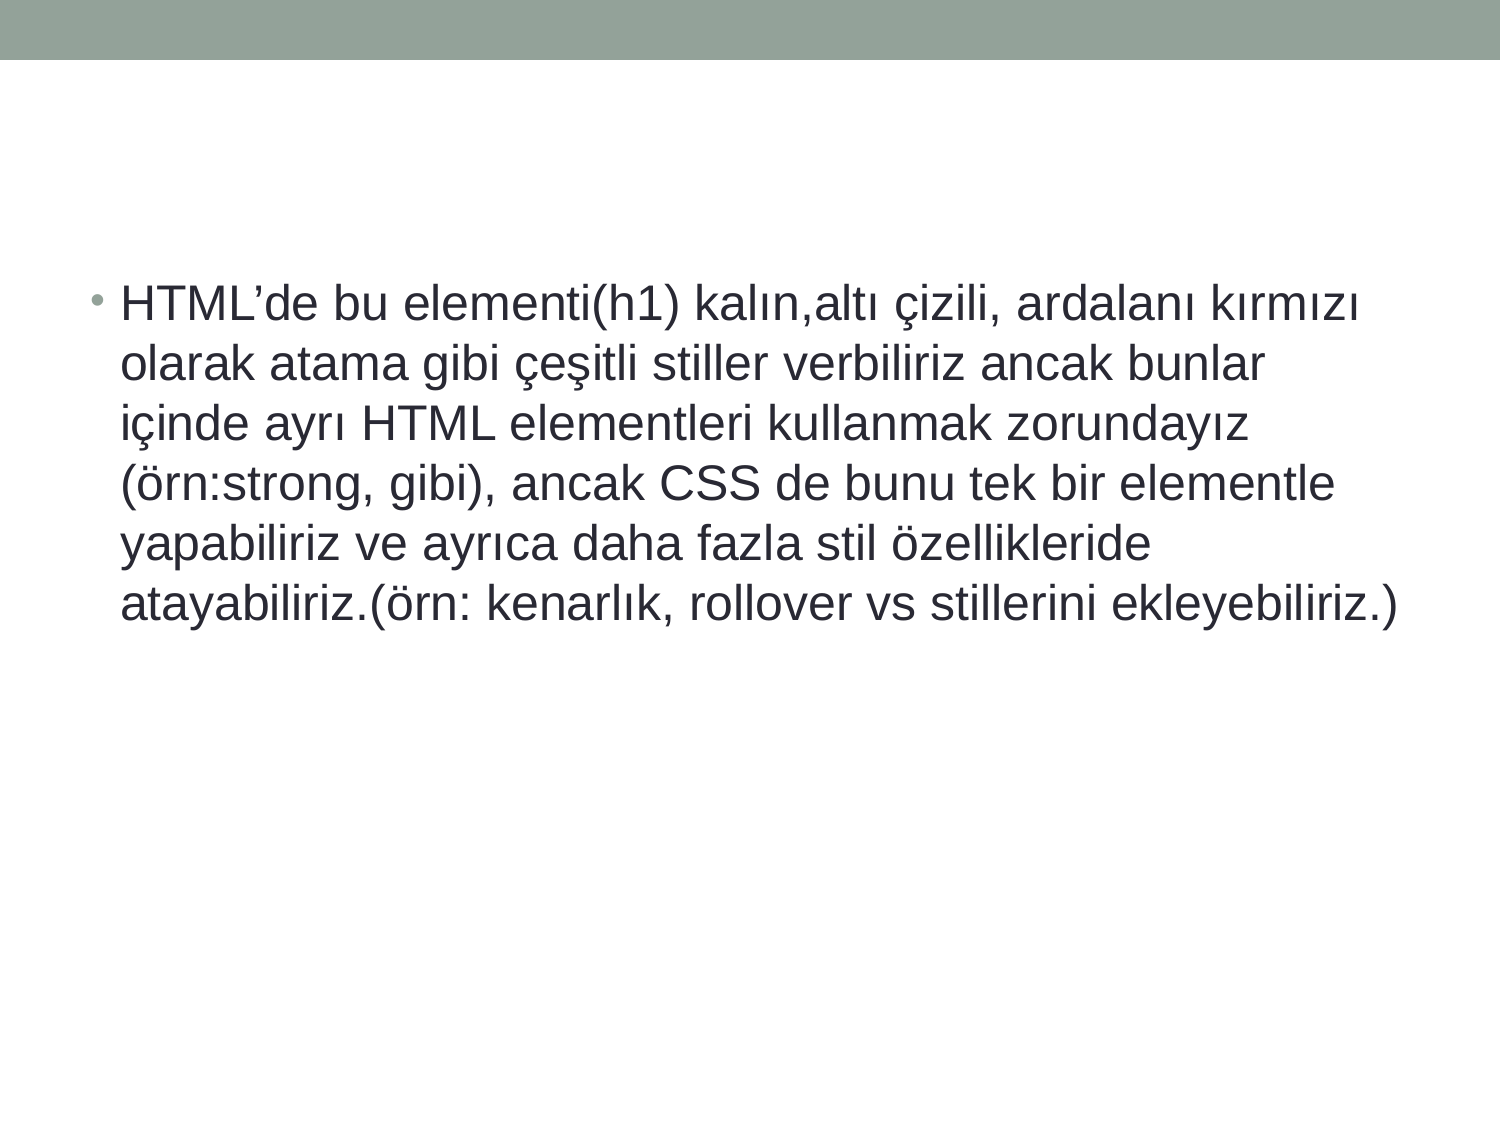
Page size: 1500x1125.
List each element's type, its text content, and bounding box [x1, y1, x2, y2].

list HTML’de bu elementi(h1) kalın,altı çizili, ardalanı kırmızı olarak atama gibi çeşitli stiller verbiliriz ancak bunlar içinde ayrı HTML elementleri kullanmak zorundayız (örn:strong, gibi), ancak CSS de bunu tek bir elementle yapabiliriz ve ayrıca daha fazla stil özellikleride atayabiliriz.(örn: kenarlık, rollover vs stillerini ekleyebiliriz.) [75, 262, 1425, 1063]
